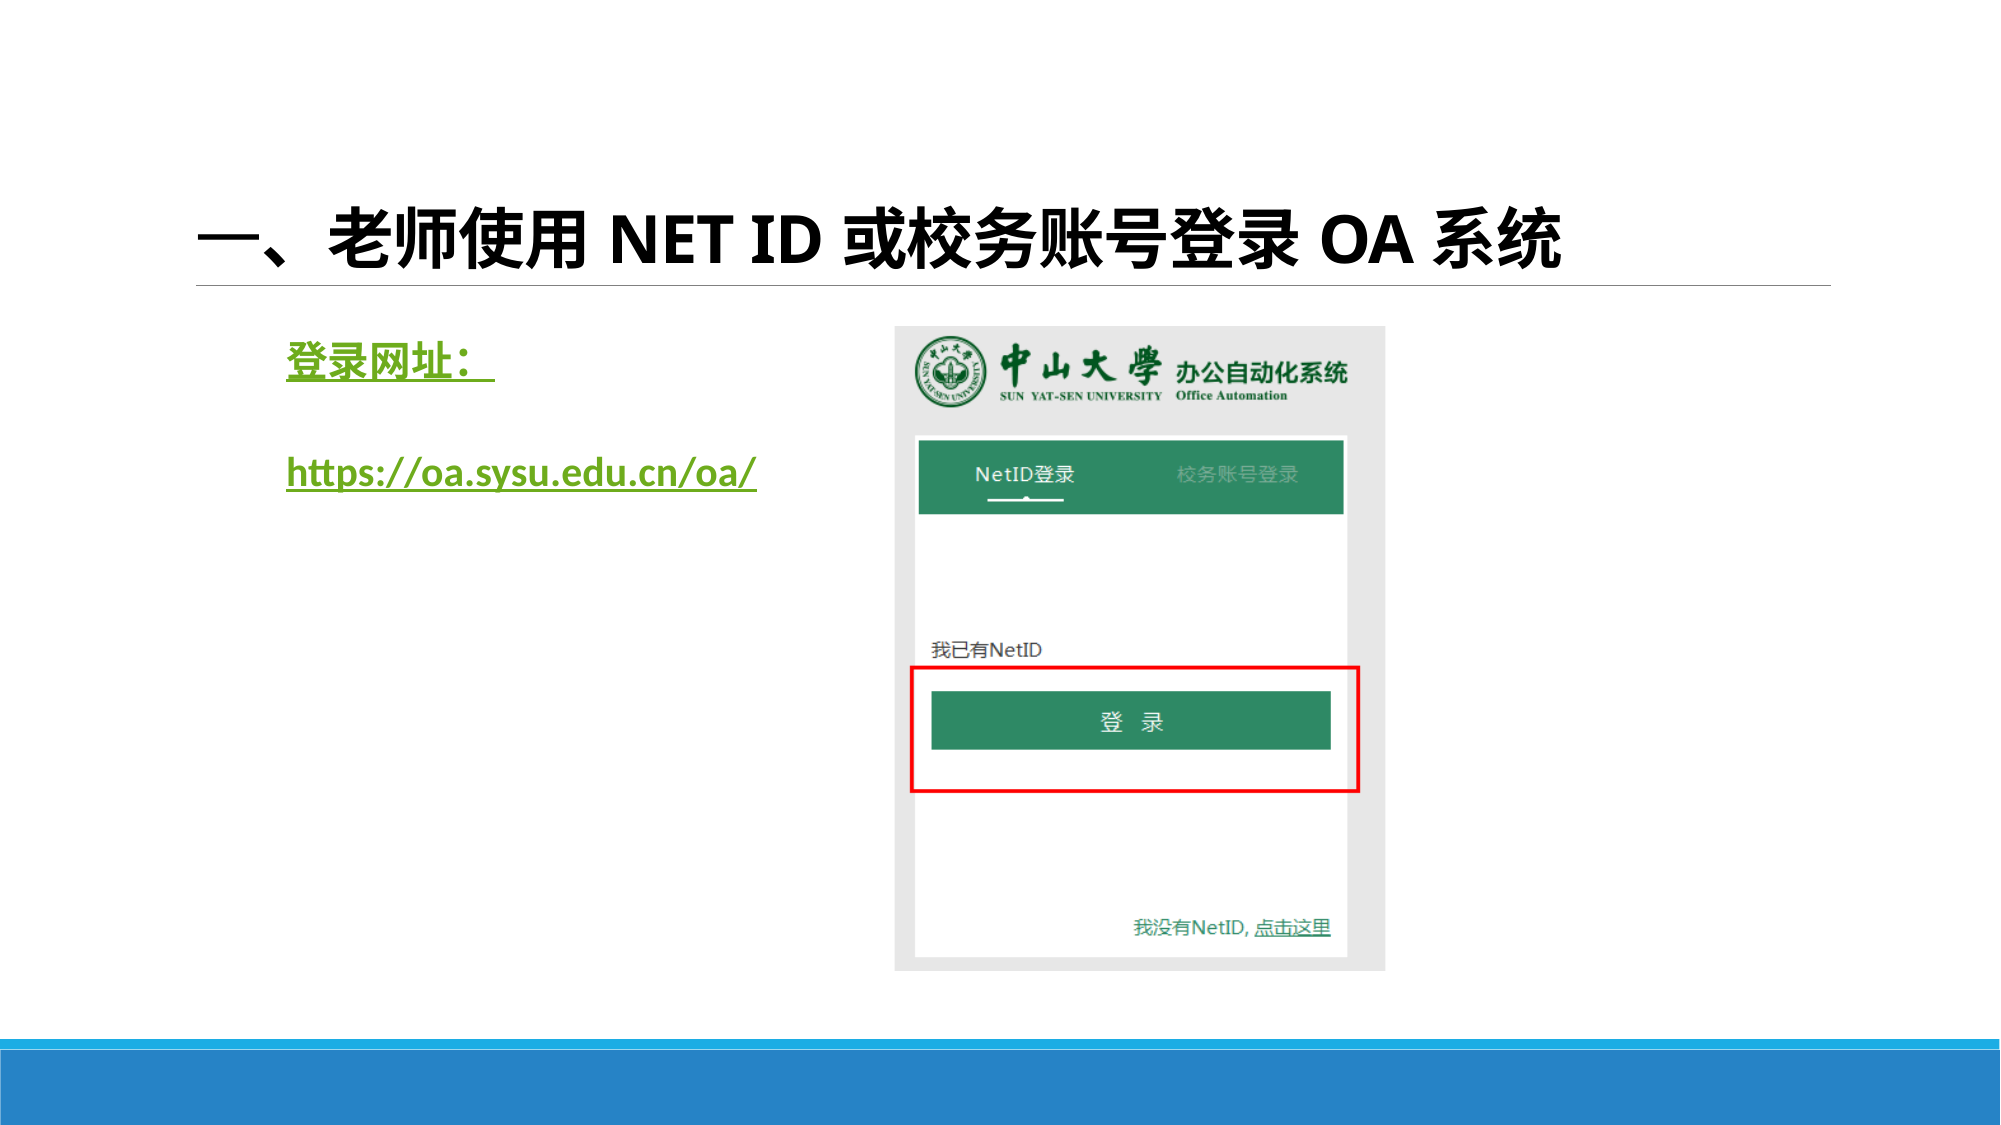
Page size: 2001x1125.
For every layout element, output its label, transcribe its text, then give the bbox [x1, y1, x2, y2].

text_box 登录网址： https://oa.sysu.edu.cn/oa/ [271, 326, 772, 503]
title 一、老师使用NET ID或校务账号登录OA系统 [180, 47, 1830, 285]
picture [894, 325, 1386, 971]
